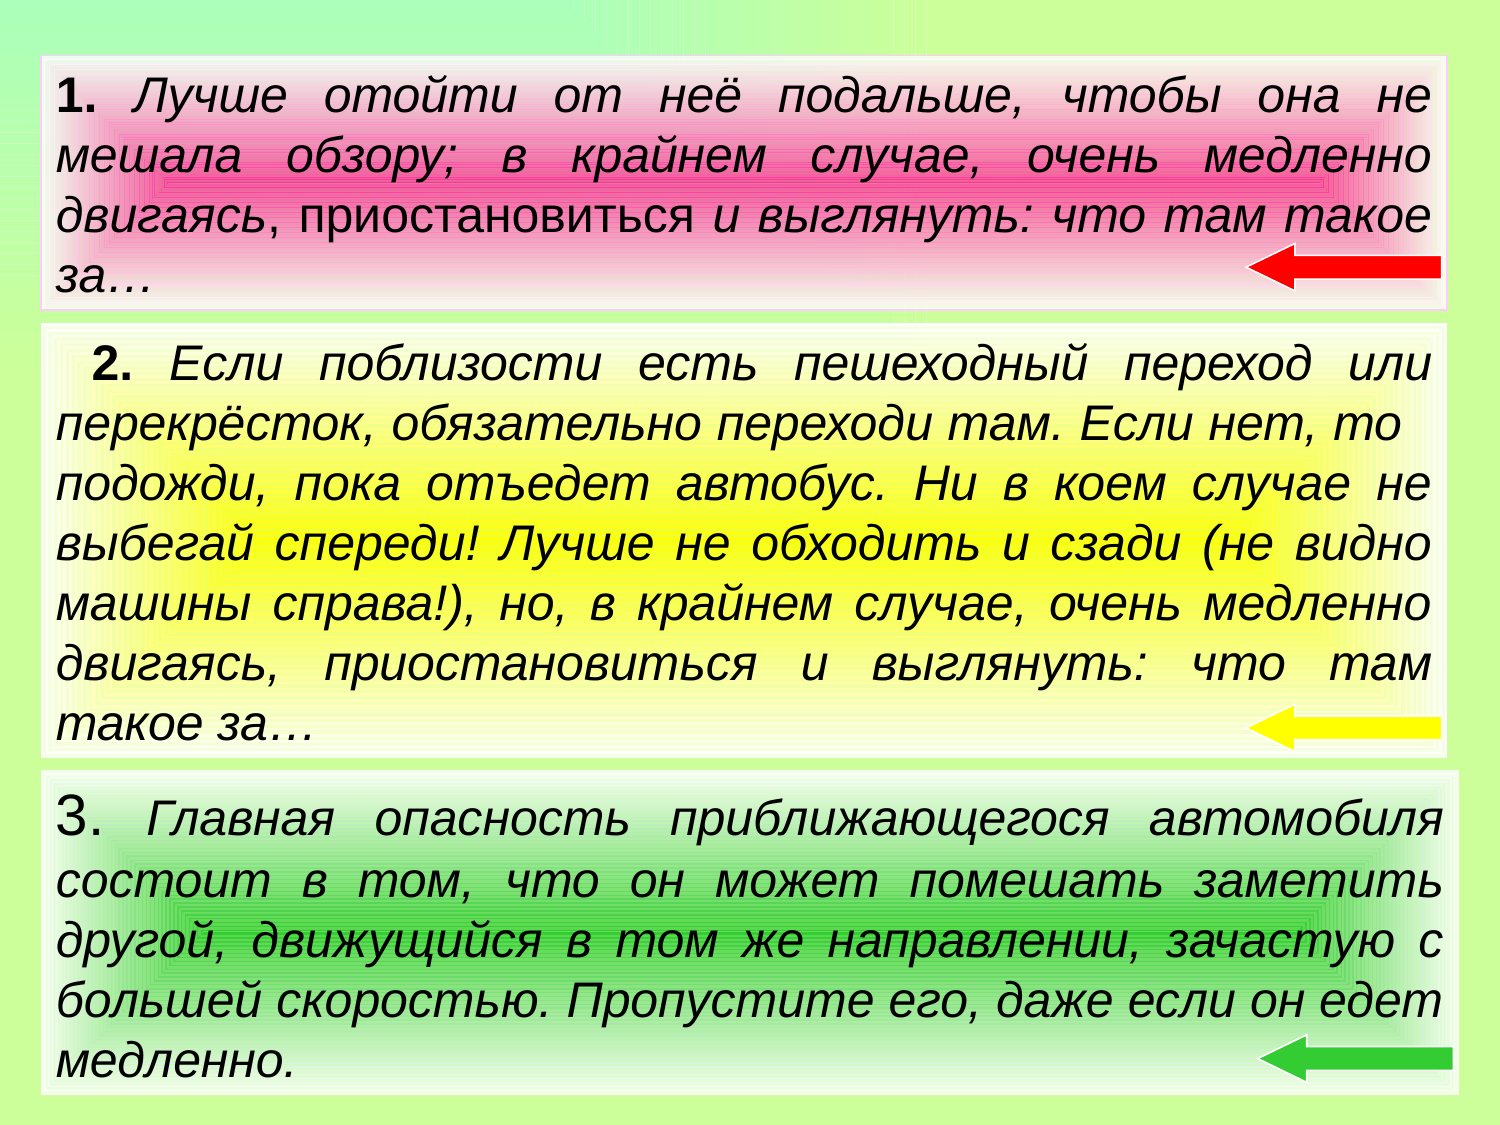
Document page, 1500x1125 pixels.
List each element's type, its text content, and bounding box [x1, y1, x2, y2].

text_box 2. Если поблизости есть пешеходный переход или перекрёсток, обязательно переходи там. Если нет, то подожди, пока отъедет автобус. Ни в коем случае не выбегай спереди! Лучше не обходить и сзади (не видно машины справа!), но, в крайнем случае, очень медленно двигаясь, приостановиться и выглянуть: что там такое за… [41, 323, 1447, 758]
text_box [1257, 1034, 1454, 1083]
text_box 3. Главная опасность приближающегося автомобиля состоит в том, что он может помешать заметить другой, движущийся в том же направлении, зачастую с большей скоростью. Пропустите его, даже если он едет медленно. [41, 770, 1459, 1095]
text_box 1. Лучше отойти от неё подальше, чтобы она не мешала обзору; в крайнем случае, очень медленно двигаясь, приостановиться и выглянуть: что там такое за… [41, 55, 1447, 311]
text_box [1246, 243, 1442, 291]
text_box [1246, 704, 1442, 752]
